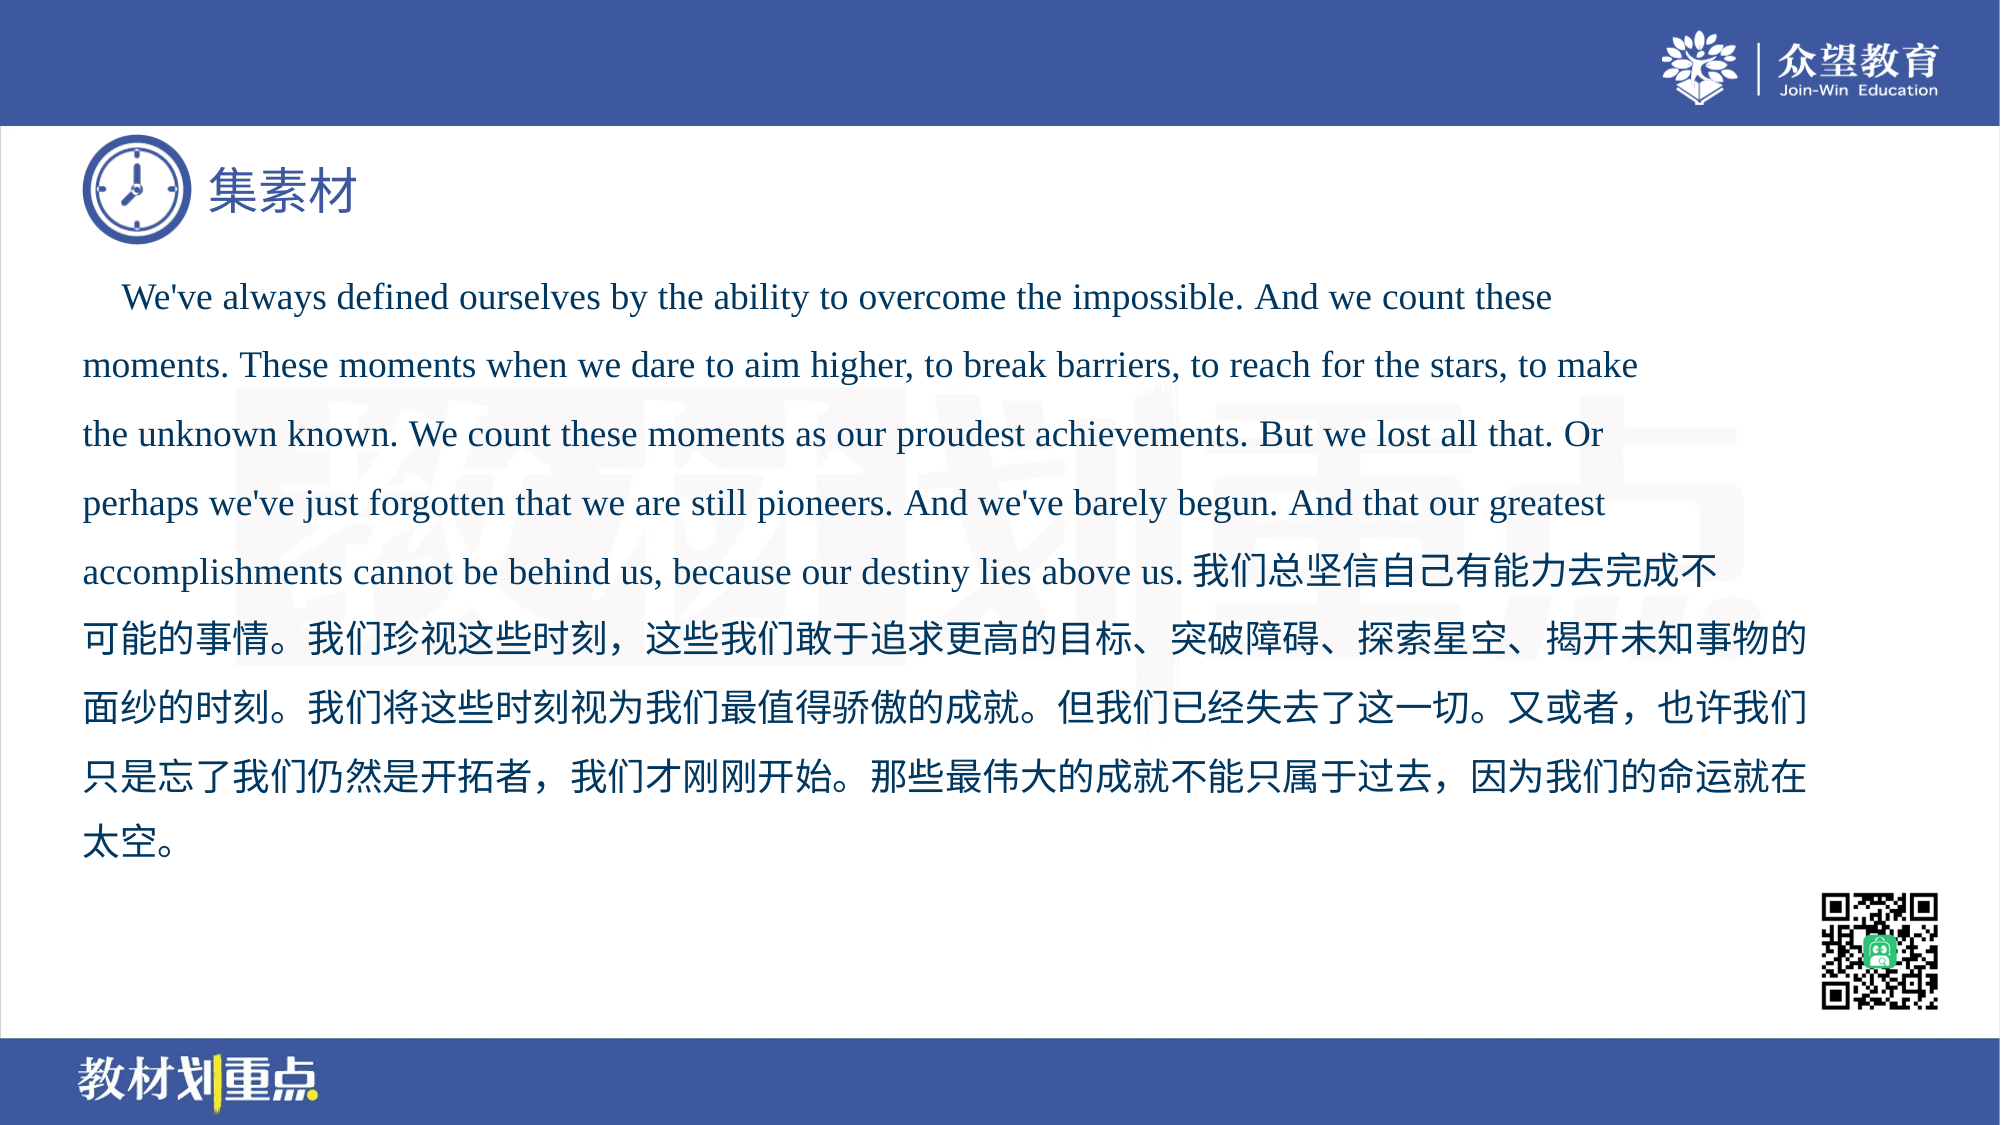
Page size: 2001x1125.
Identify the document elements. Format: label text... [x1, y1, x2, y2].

picture [0, 0, 2000, 1125]
text_box We've always defined ourselves by the ability to overcome the impossible. And we count these moments. These moments when we dare to aim higher, to break barriers, to reach for the stars, to make the unknown known. We count these moments as our proudest achievements. But we lost all that. Or perhaps we've just forgotten that we are still pioneers. And we've barely begun. And that our greatest accomplishments cannot be behind us, because our destiny lies above us.我们总坚信自己有能力去完成不 可能的事情。我们珍视这些时刻，这些我们敢于追求更高的目标、突破障碍、探索星空、揭开未知事物的 面纱的时刻。我们将这些时刻视为我们最值得骄傲的成就。但我们已经失去了这一切。又或者，也许我们 只是忘了我们仍然是开拓者，我们才刚刚开始。那些最伟大的成就不能只属于过去，因为我们的命运就在 太空。 [82, 248, 1817, 856]
